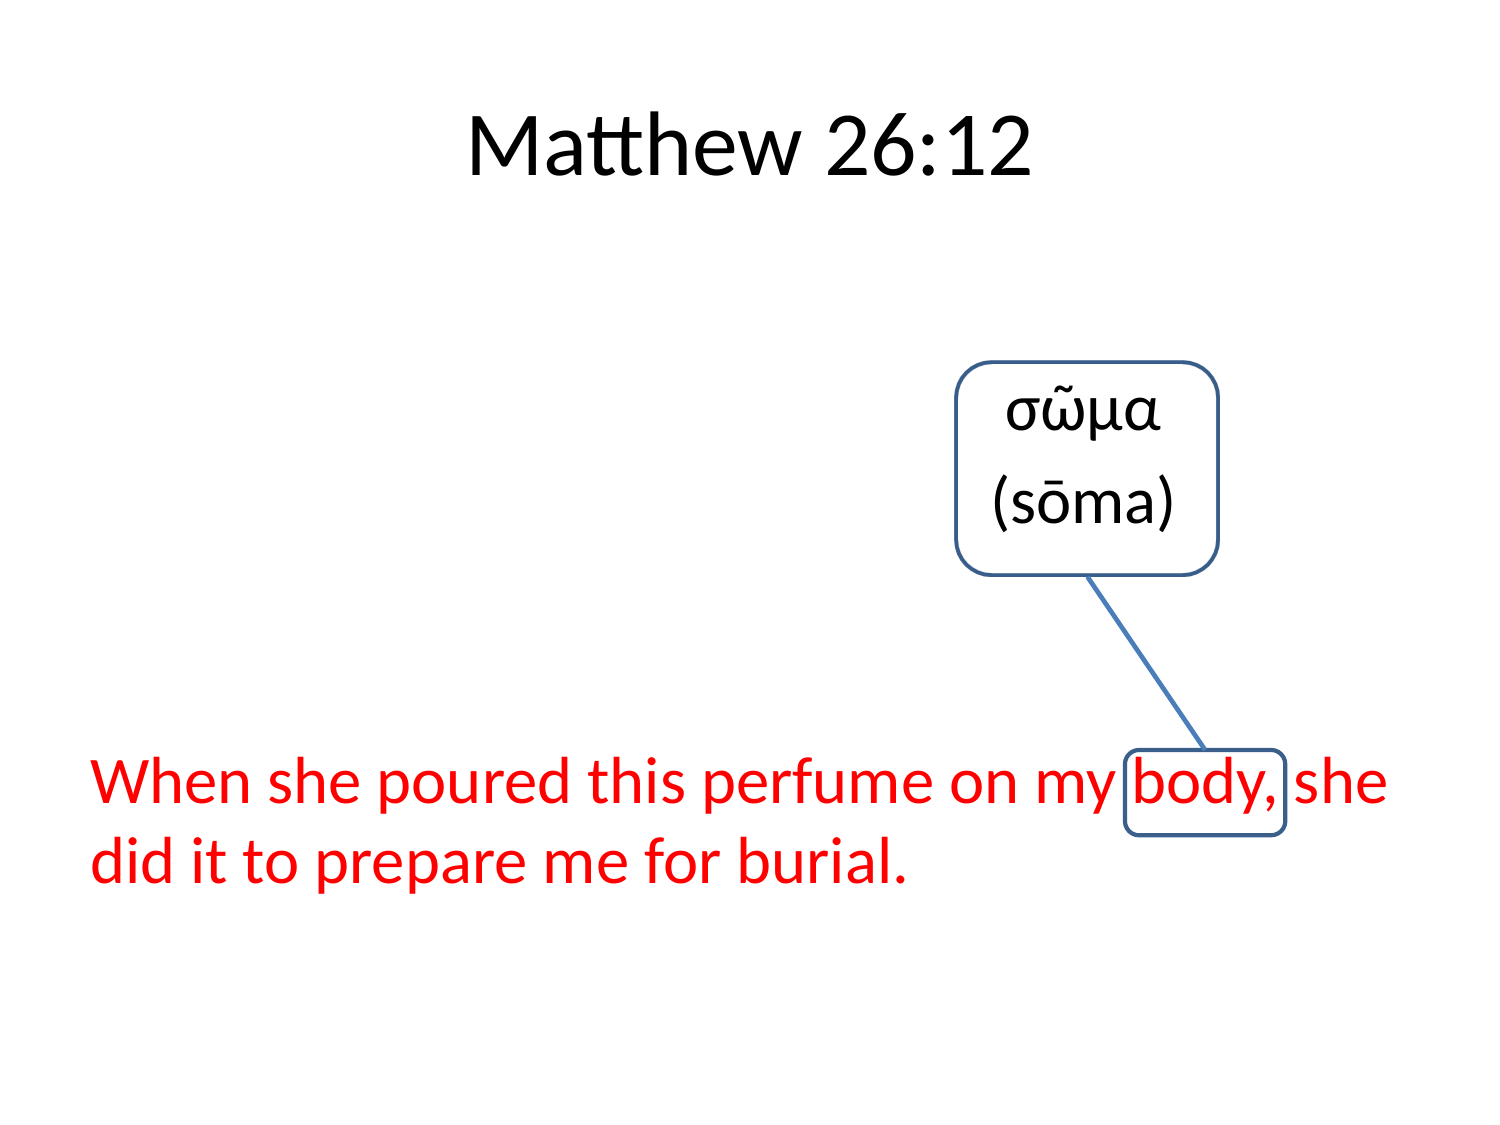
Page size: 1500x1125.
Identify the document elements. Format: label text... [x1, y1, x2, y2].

list σῶμα (sōma) When she poured this perfume on my body, she did it to prepare me for burial. [75, 262, 1425, 1005]
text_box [1087, 576, 1206, 751]
picture [954, 360, 1221, 577]
title Matthew 26:12 [75, 45, 1425, 233]
text_box [1122, 747, 1288, 838]
